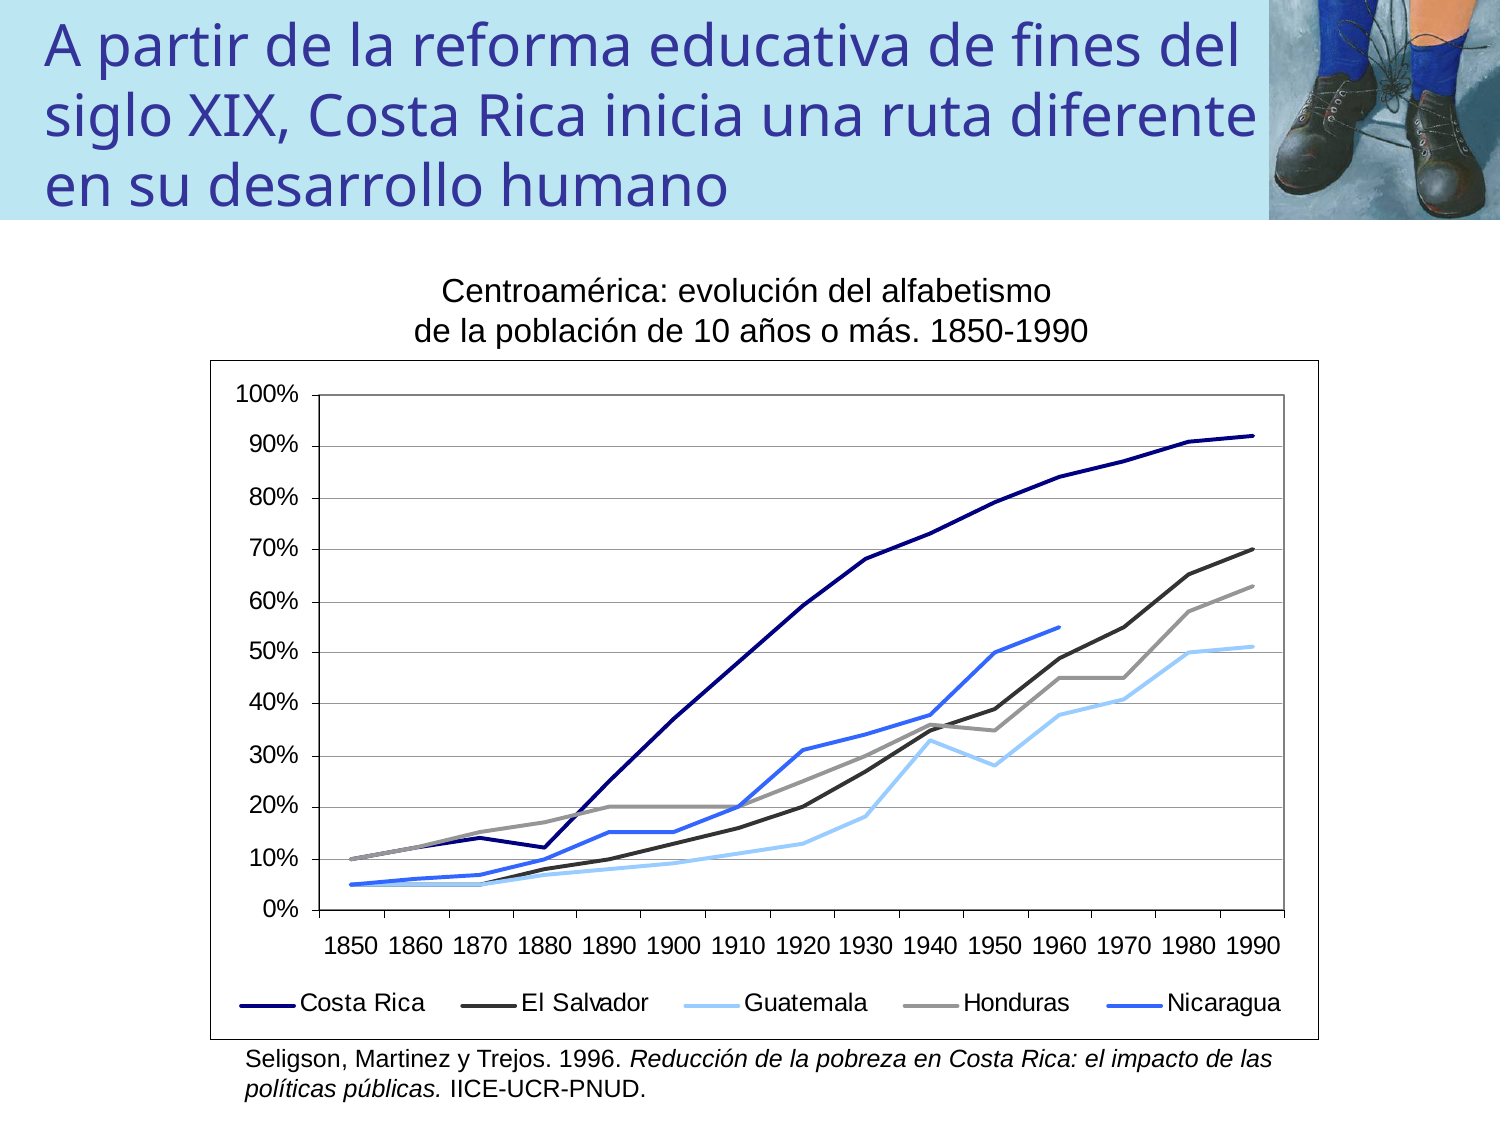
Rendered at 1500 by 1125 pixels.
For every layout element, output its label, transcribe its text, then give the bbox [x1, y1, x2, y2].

text_box Seligson, Martinez y Trejos. 1996. Reducción de la pobreza en Costa Rica: el impacto de las políticas públicas. IICE-UCR-PNUD. [230, 1034, 1341, 1110]
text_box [199, 349, 1330, 1049]
text_box Centroamérica: evolución del alfabetismo de la población de 10 años o más. 1850-1990 [76, 261, 1427, 357]
title A partir de la reforma educativa de fines del siglo XIX, Costa Rica inicia una ruta diferente en su desarrollo humano [29, 18, 1282, 207]
picture [0, 0, 1500, 220]
